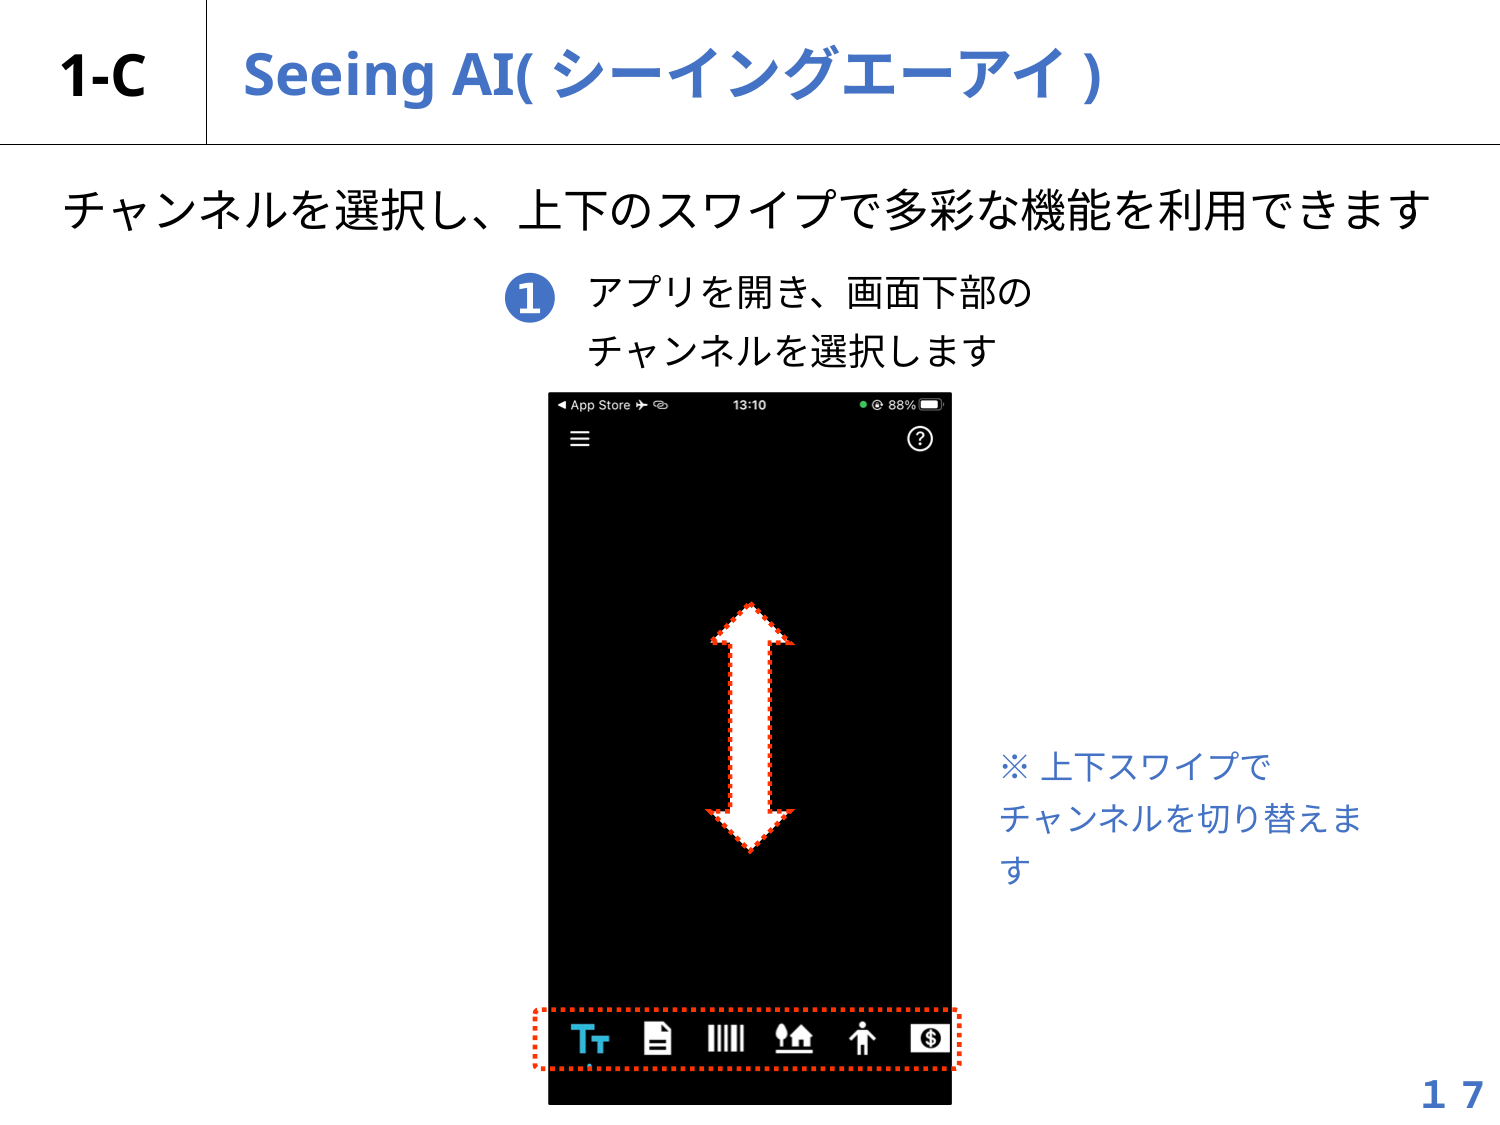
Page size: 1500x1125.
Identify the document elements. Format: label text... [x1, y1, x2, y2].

title Seeing AI(シーイングエーアイ) [228, 36, 1472, 116]
picture [548, 392, 952, 1105]
text_box [533, 1008, 548, 1070]
text_box チャンネルを選択し、上下のスワイプで多彩な機能を利用できます [46, 180, 1487, 274]
text_box １7 [1399, 1063, 1500, 1123]
text_box [952, 1008, 961, 1070]
text_box ❶ [486, 274, 563, 343]
text_box ※上下スワイプで チャンネルを切り替えます [983, 727, 1411, 898]
text_box アプリを開き、画面下部の チャンネルを選択します [571, 274, 1186, 381]
text_box 1-C [0, 0, 207, 147]
